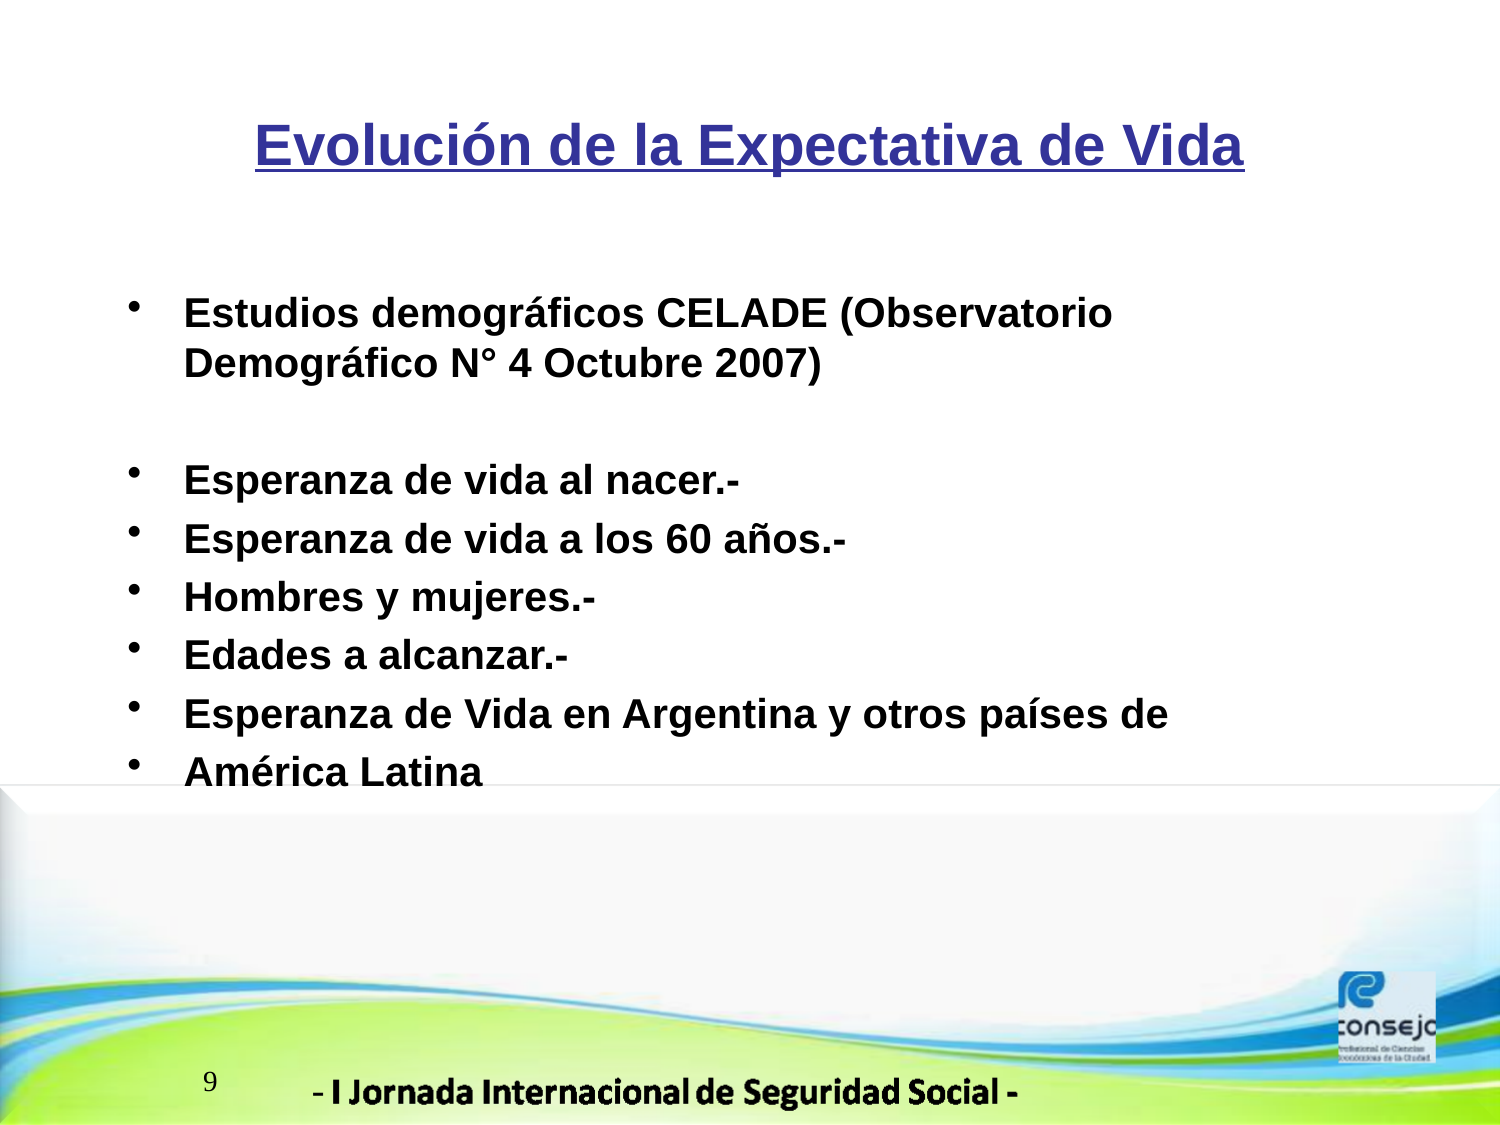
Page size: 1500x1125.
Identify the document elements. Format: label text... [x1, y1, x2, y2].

list Estudios demográficos CELADE (Observatorio Demográfico N° 4 Octubre 2007) Esperanza de vida al nacer.- Esperanza de vida a los 60 años.- Hombres y mujeres.- Edades a alcanzar.- Esperanza de Vida en Argentina y otros países de América Latina [112, 278, 1388, 954]
title Evolución de la Expectativa de Vida [112, 99, 1388, 232]
slide_number 9 [0, 1054, 234, 1125]
picture [0, 780, 1500, 1125]
